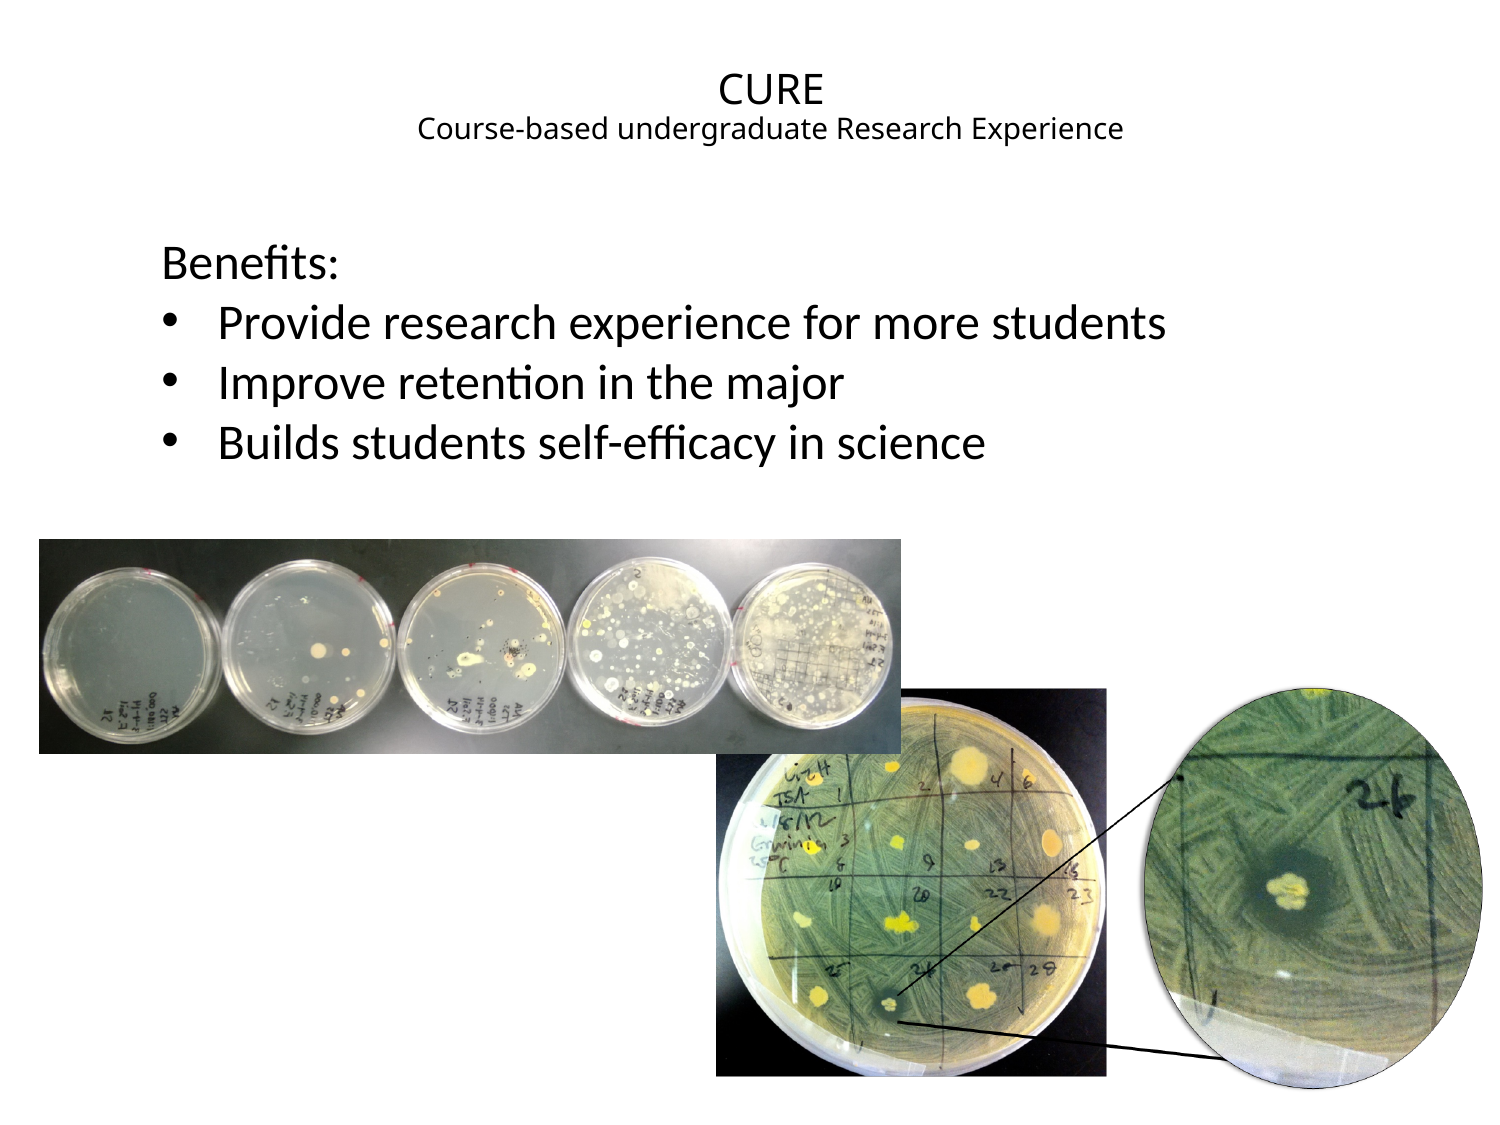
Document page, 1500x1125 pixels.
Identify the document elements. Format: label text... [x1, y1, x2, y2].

text_box Benefits: Provide research experience for more students Improve retention in the major Builds students self-efficacy in science [146, 221, 1246, 477]
picture [39, 539, 1484, 1095]
title CURE Course-based undergraduate Research Experience [124, 59, 1418, 222]
